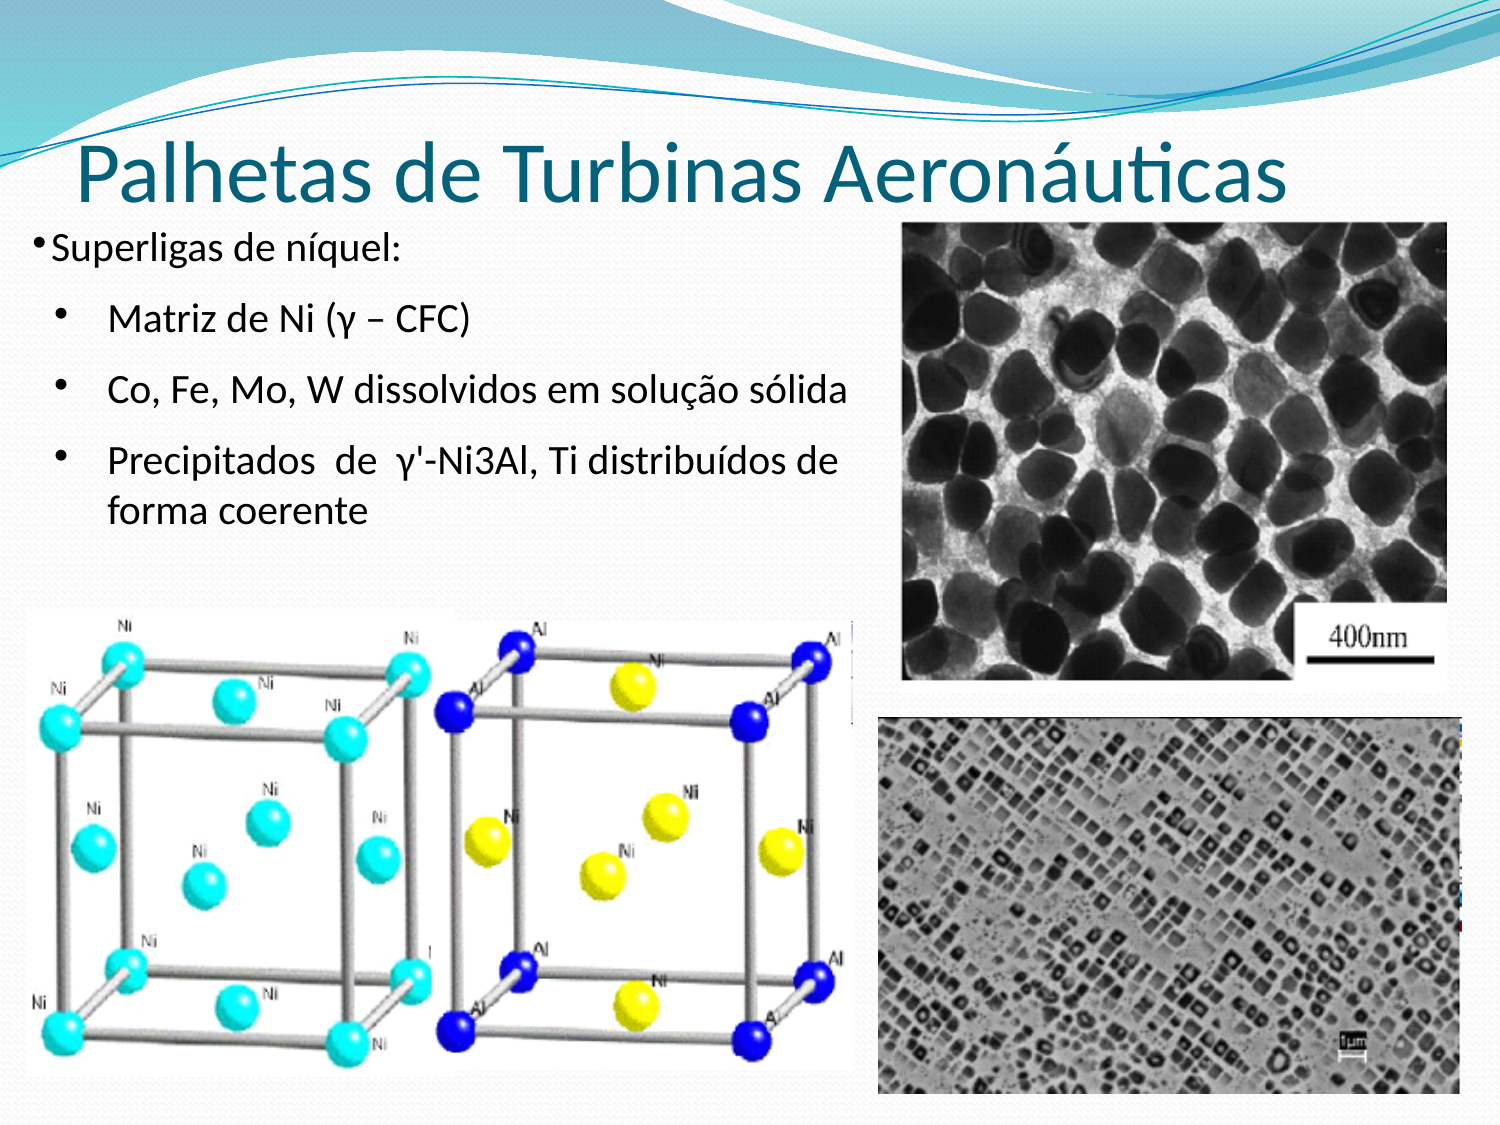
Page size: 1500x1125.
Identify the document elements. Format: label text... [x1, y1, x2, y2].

title Palhetas de Turbinas Aeronáuticas [75, 32, 1425, 220]
picture [899, 219, 1447, 693]
picture [26, 609, 854, 1077]
picture [878, 717, 1463, 1095]
text_box Superligas de níquel: Matriz de Ni (γ – CFC) Co, Fe, Mo, W dissolvidos em solução sólida Precipitados de γ'-Ni3Al, Ti distribuídos de forma coerente [17, 208, 869, 541]
